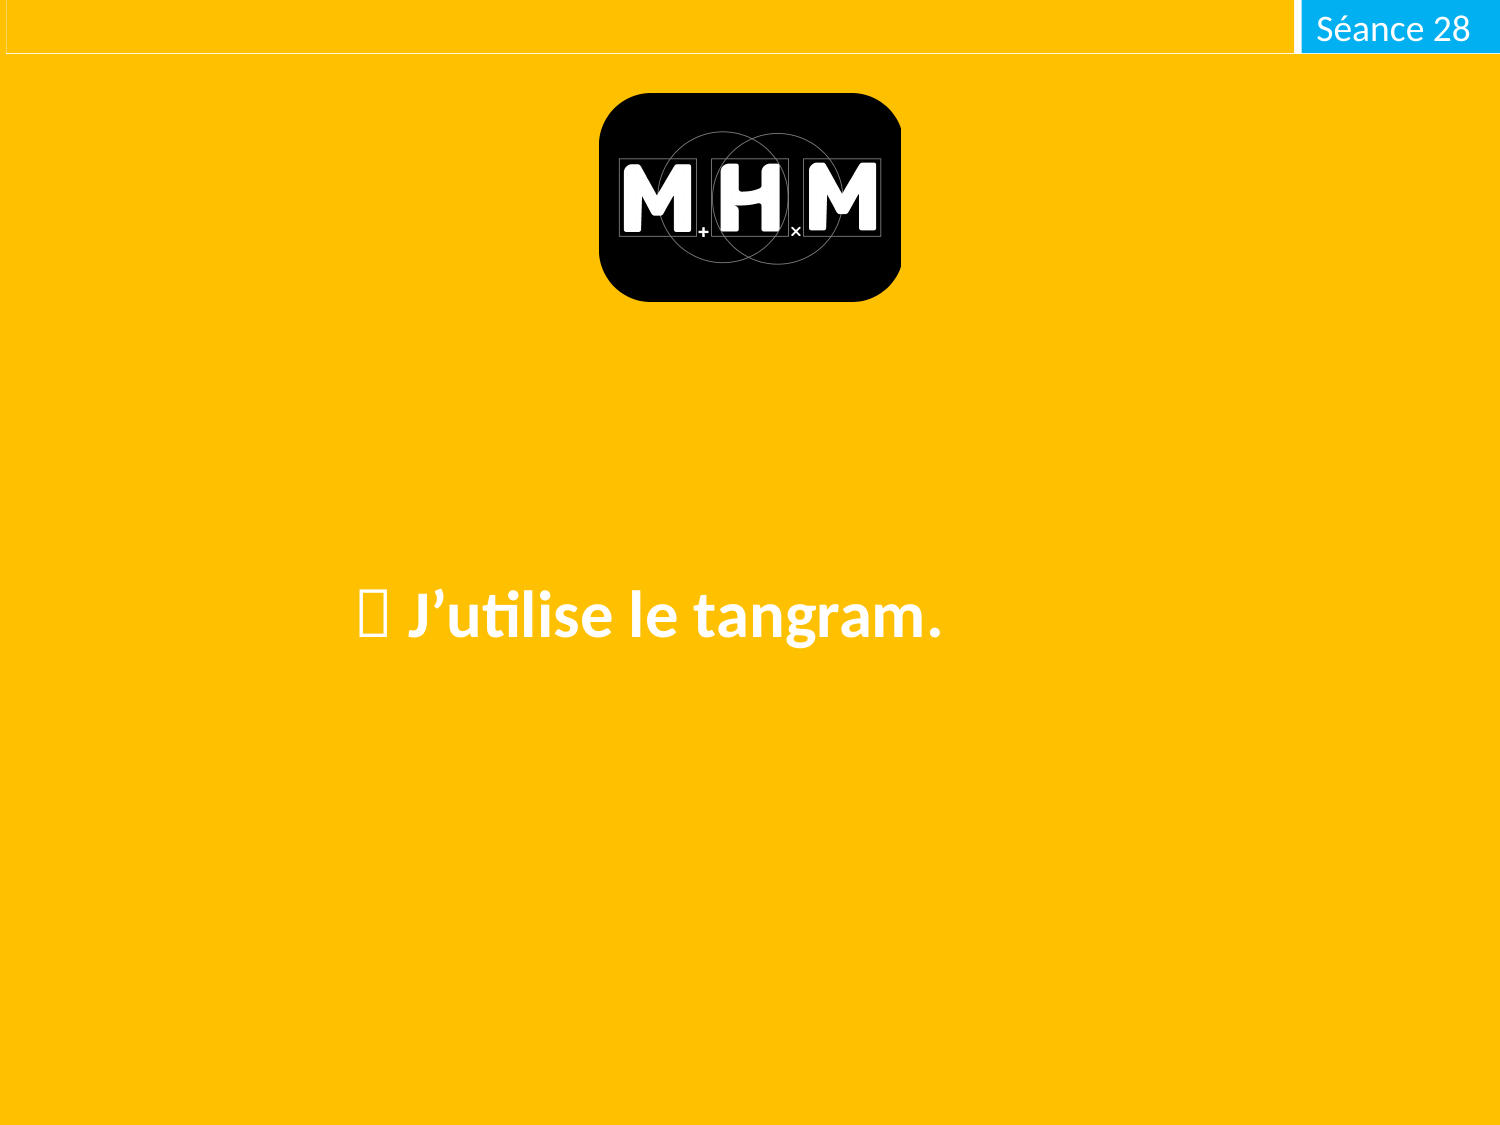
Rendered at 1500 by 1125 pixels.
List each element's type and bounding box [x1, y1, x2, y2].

text_box [0, 54, 1500, 1125]
